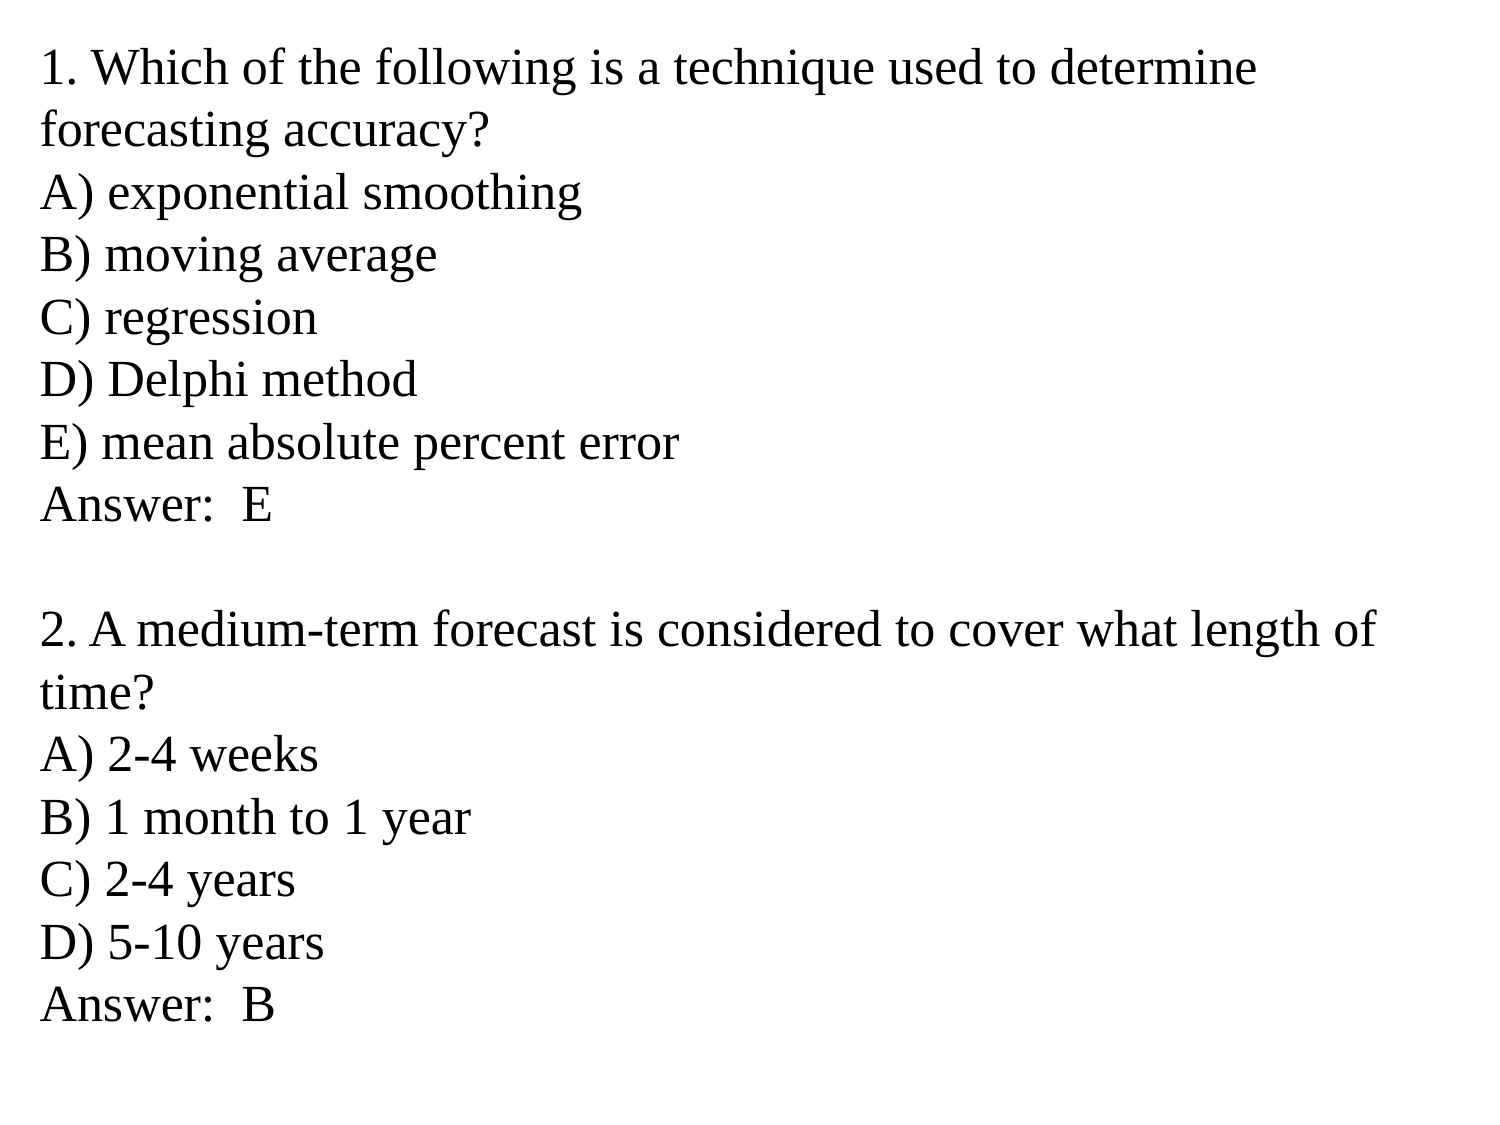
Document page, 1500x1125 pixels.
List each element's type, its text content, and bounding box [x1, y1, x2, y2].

text_box 1. Which of the following is a technique used to determine forecasting accuracy? A) exponential smoothing B) moving average C) regression D) Delphi method E) mean absolute percent error Answer: E 2. A medium-term forecast is considered to cover what length of time? A) 2-4 weeks B) 1 month to 1 year C) 2-4 years D) 5-10 years Answer: B [24, 24, 1463, 1040]
